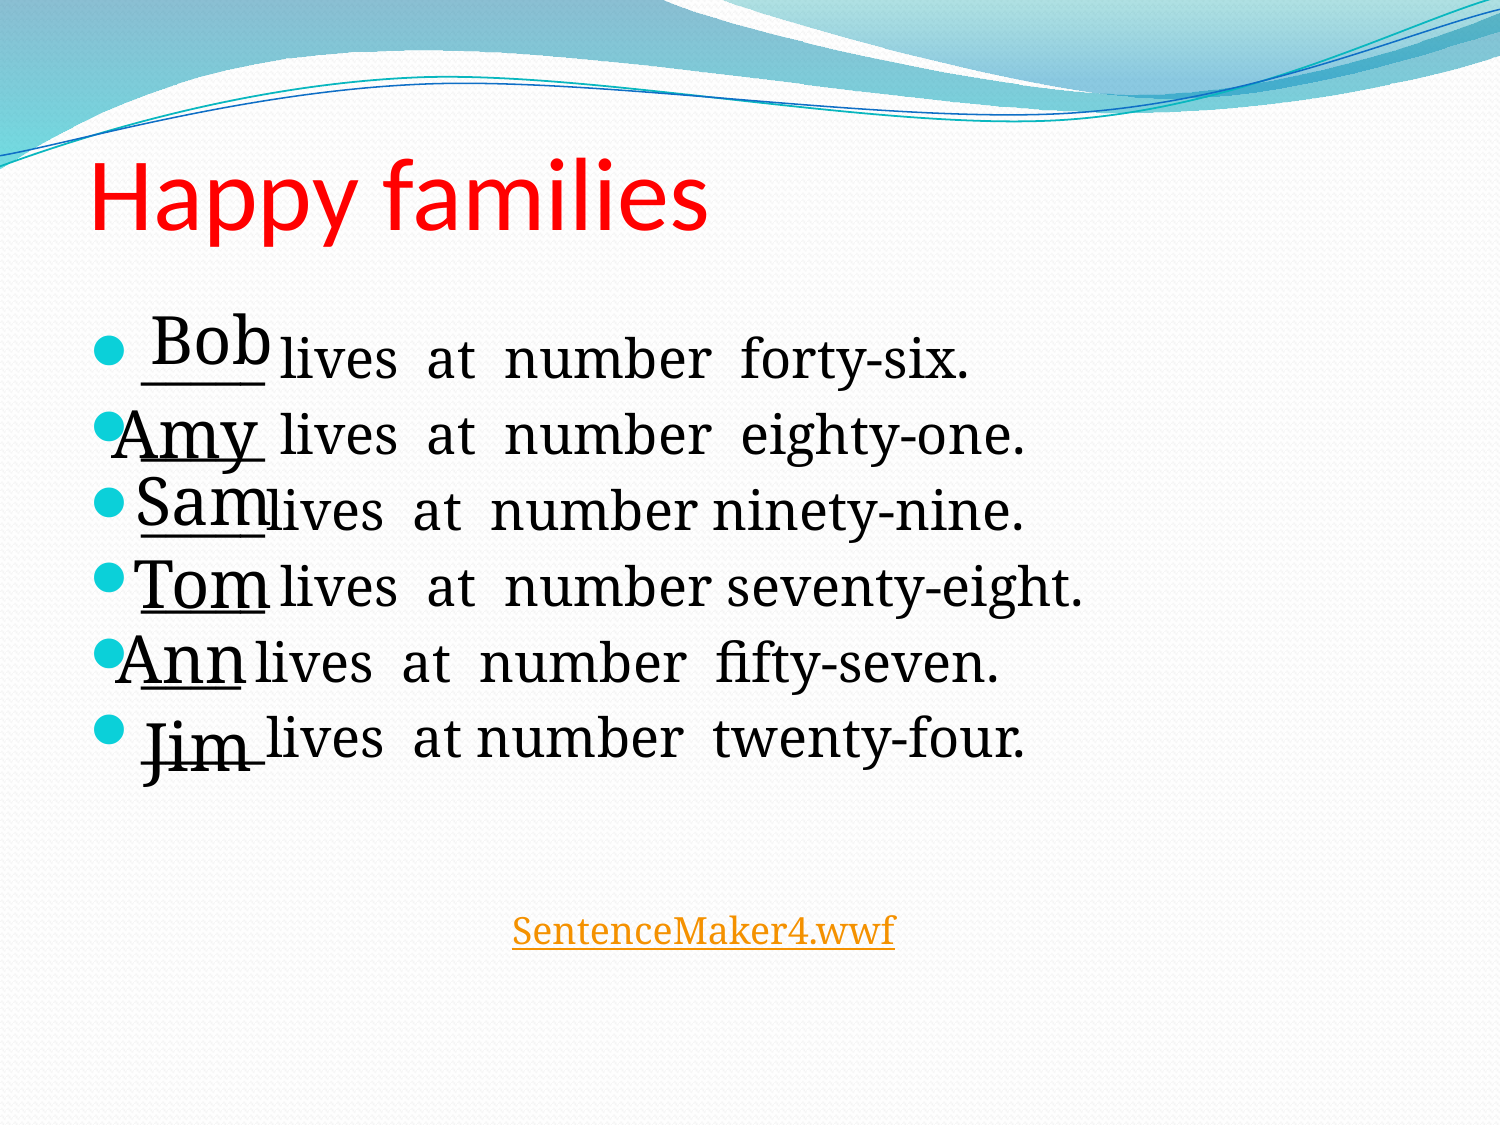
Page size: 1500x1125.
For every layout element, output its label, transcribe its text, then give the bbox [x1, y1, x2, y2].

text_box Tom [119, 534, 288, 630]
text_box Bob [135, 290, 289, 386]
text_box Amy [97, 384, 274, 479]
list _____ lives at number forty-six. _____ lives at number eighty-one. _____lives at number ninety-nine. _____ lives at number seventy-eight. ____ lives at number fifty-seven. _____lives at number twenty-four. [75, 317, 1425, 1038]
text_box Jim [129, 697, 267, 792]
title Happy families [88, 63, 1439, 252]
text_box SentenceMaker4.wwf [497, 899, 910, 966]
text_box Sam [120, 451, 288, 534]
text_box Ann [100, 609, 264, 704]
